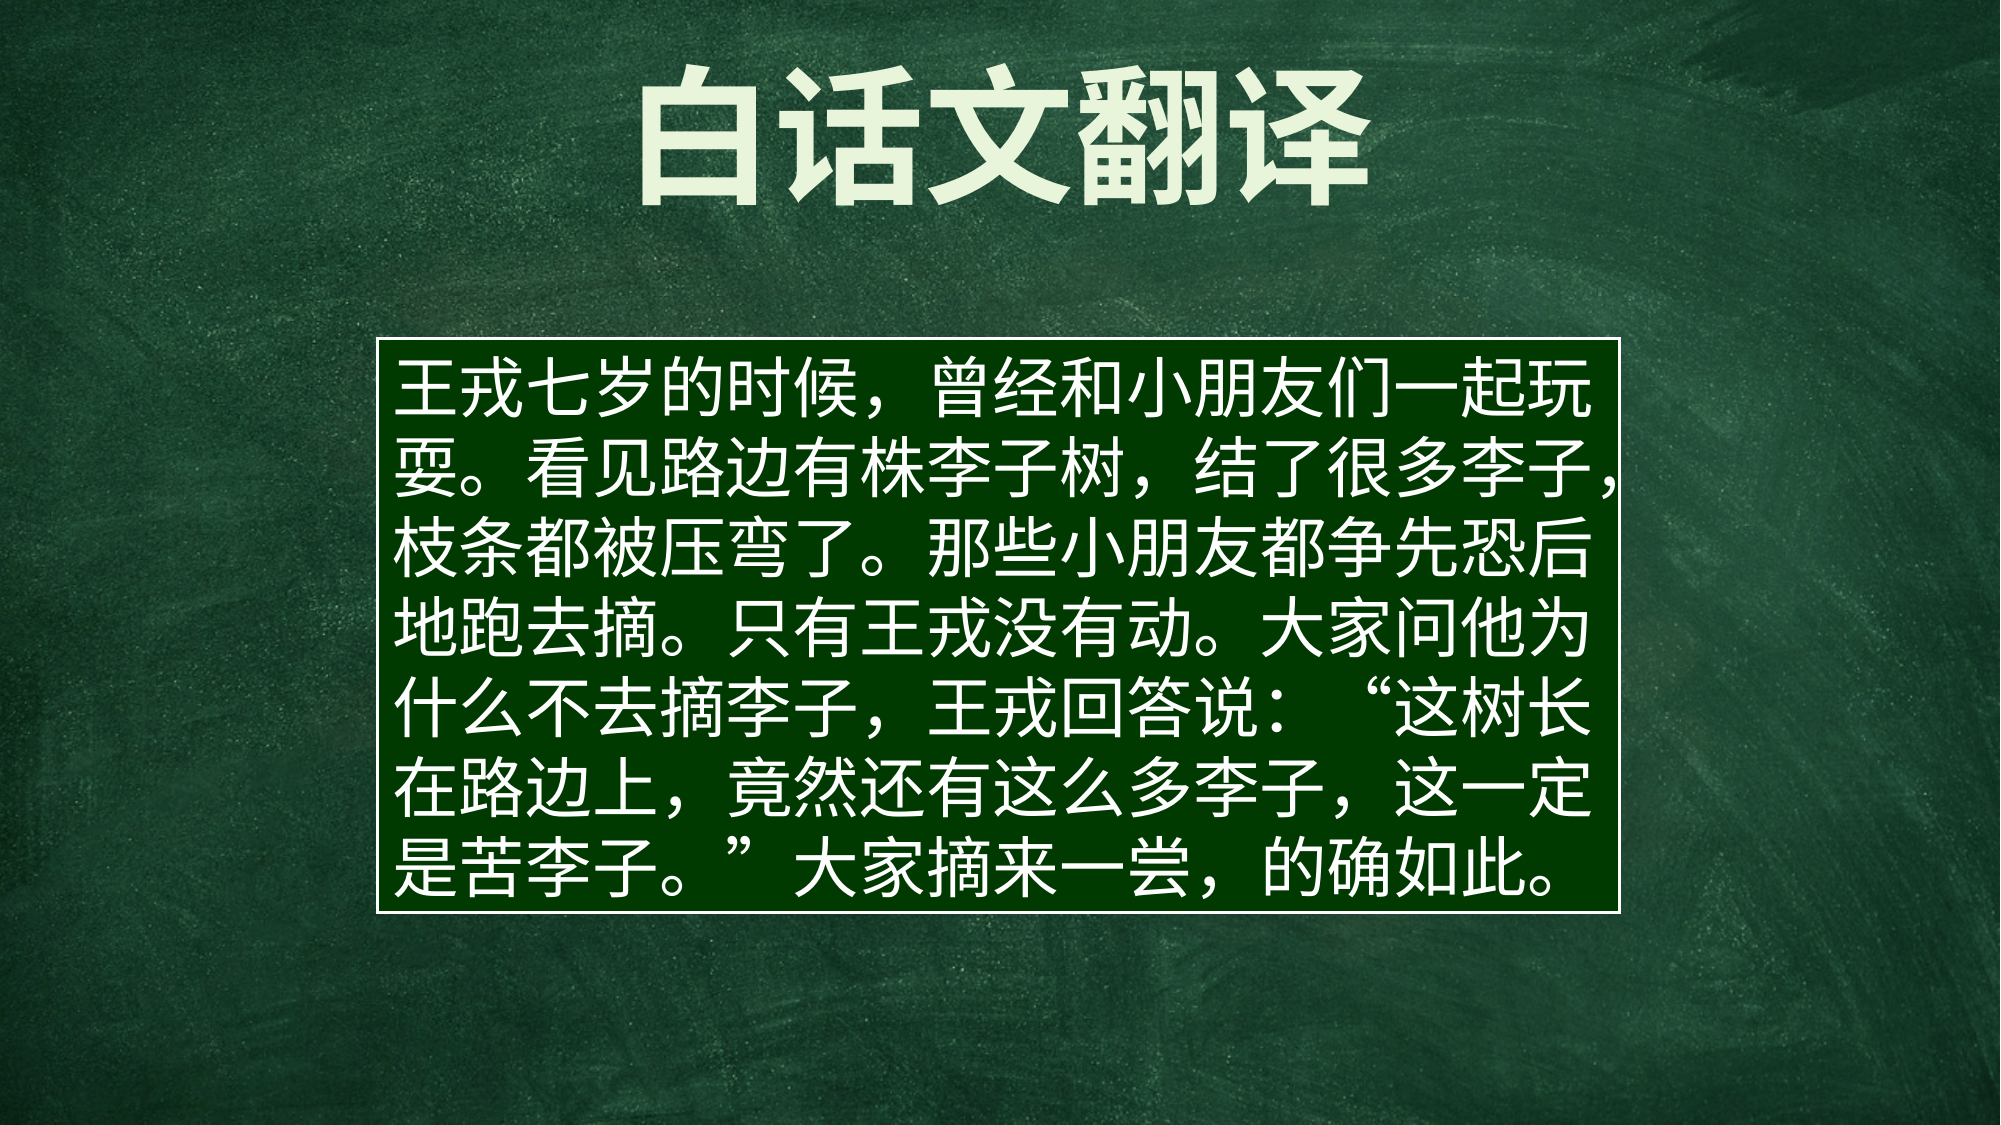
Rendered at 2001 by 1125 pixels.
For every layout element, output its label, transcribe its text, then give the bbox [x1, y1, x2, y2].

text_box 王戎七岁的时候，曾经和小朋友们一起玩耍。看见路边有株李子树，结了很多李子，枝条都被压弯了。那些小朋友都争先恐后地跑去摘。只有王戎没有动。大家问他为什么不去摘李子，王戎回答说：“这树长在路边上，竟然还有这么多李子，这一定是苦李子。”大家摘来一尝，的确如此。 [376, 337, 1621, 914]
text_box 白话文翻译 [610, 34, 1390, 230]
picture [0, 0, 2000, 1125]
